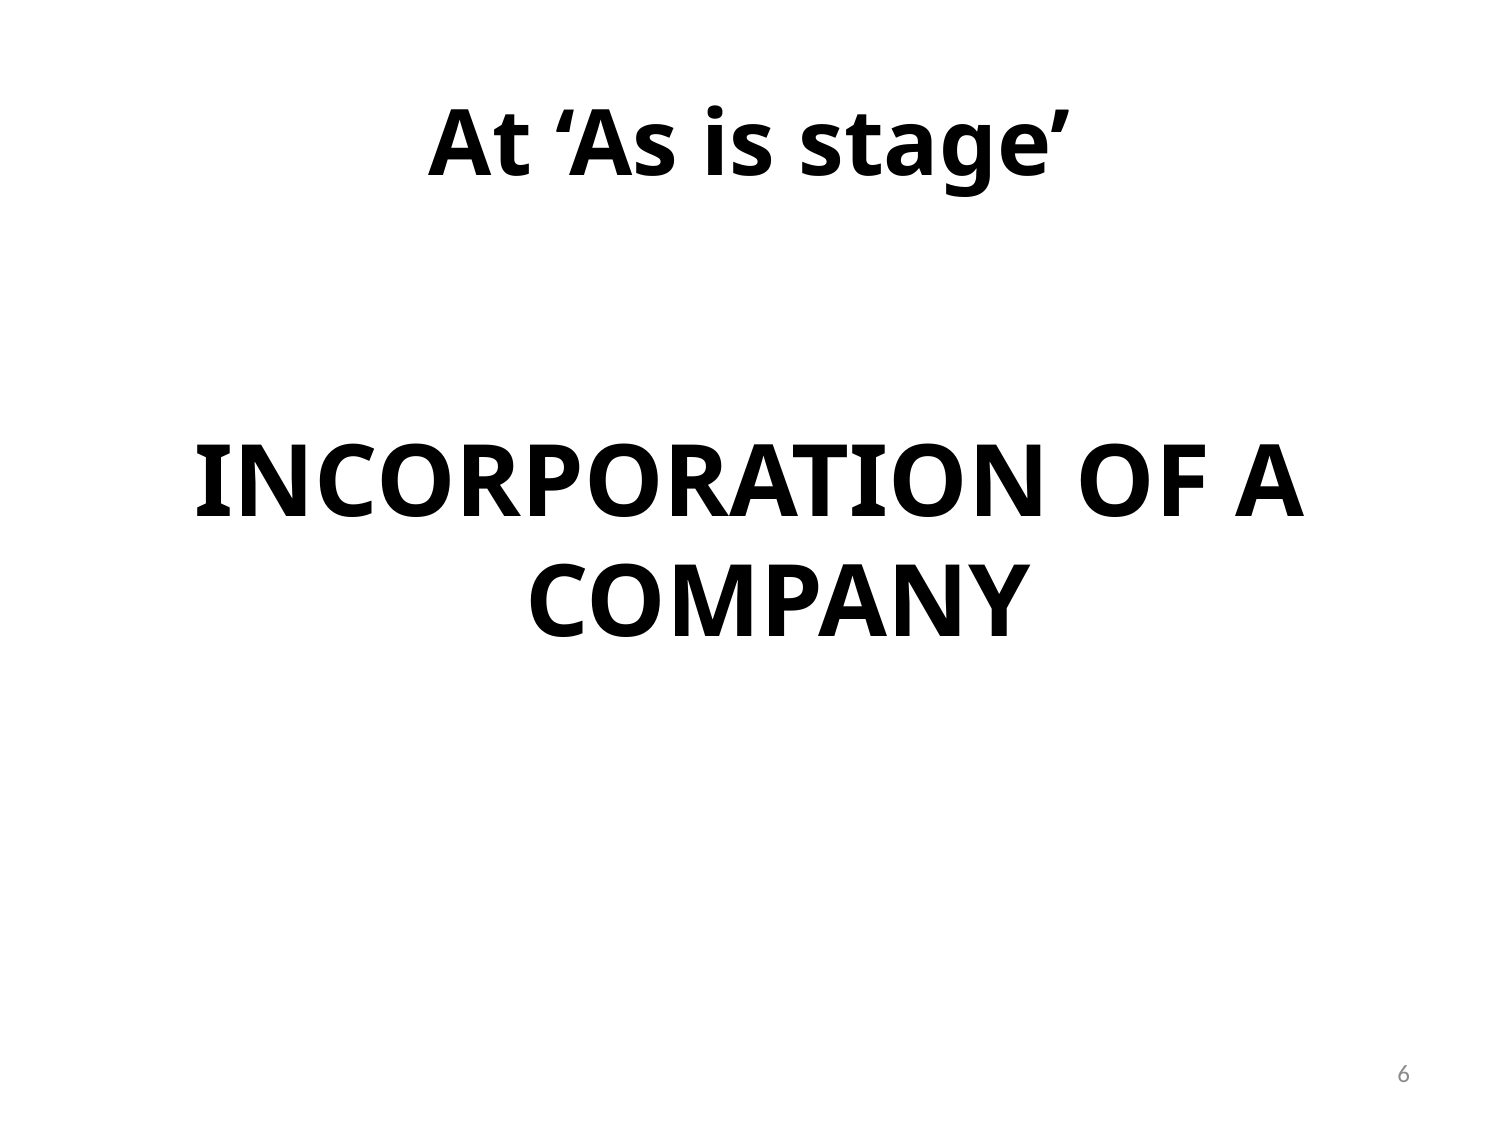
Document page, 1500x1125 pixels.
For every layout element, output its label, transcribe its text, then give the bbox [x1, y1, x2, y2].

title At ‘As is stage’ [75, 45, 1425, 233]
slide_number 6 [1074, 1042, 1425, 1103]
list INCORPORATION OF A COMPANY [75, 408, 1425, 752]
